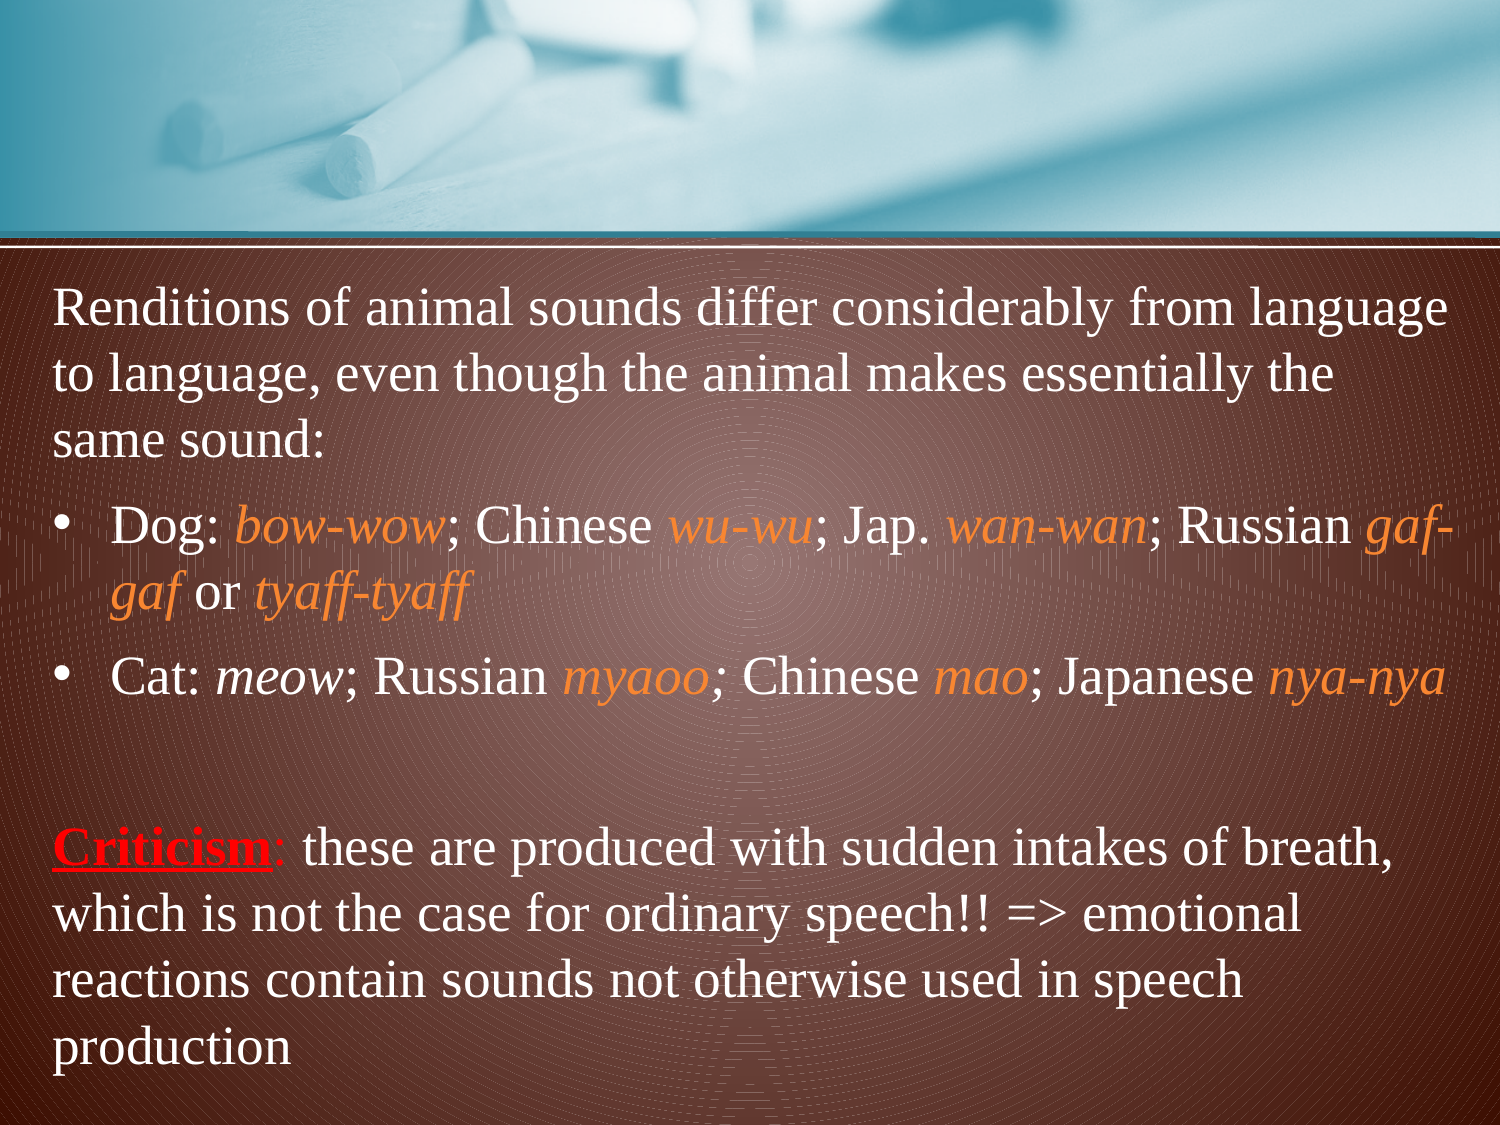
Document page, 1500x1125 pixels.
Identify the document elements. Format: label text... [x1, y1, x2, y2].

list Renditions of animal sounds differ considerably from language to language, even though the animal makes essentially the same sound: Dog: bow-wow; Chinese wu-wu; Jap. wan-wan; Russian gaf-gaf or tyaff-tyaff Cat: meow; Russian myaoo; Chinese mao; Japanese nya-nya Criticism: these are produced with sudden intakes of breath, which is not the case for ordinary speech!! => emotional reactions contain sounds not otherwise used in speech production [37, 262, 1475, 1100]
